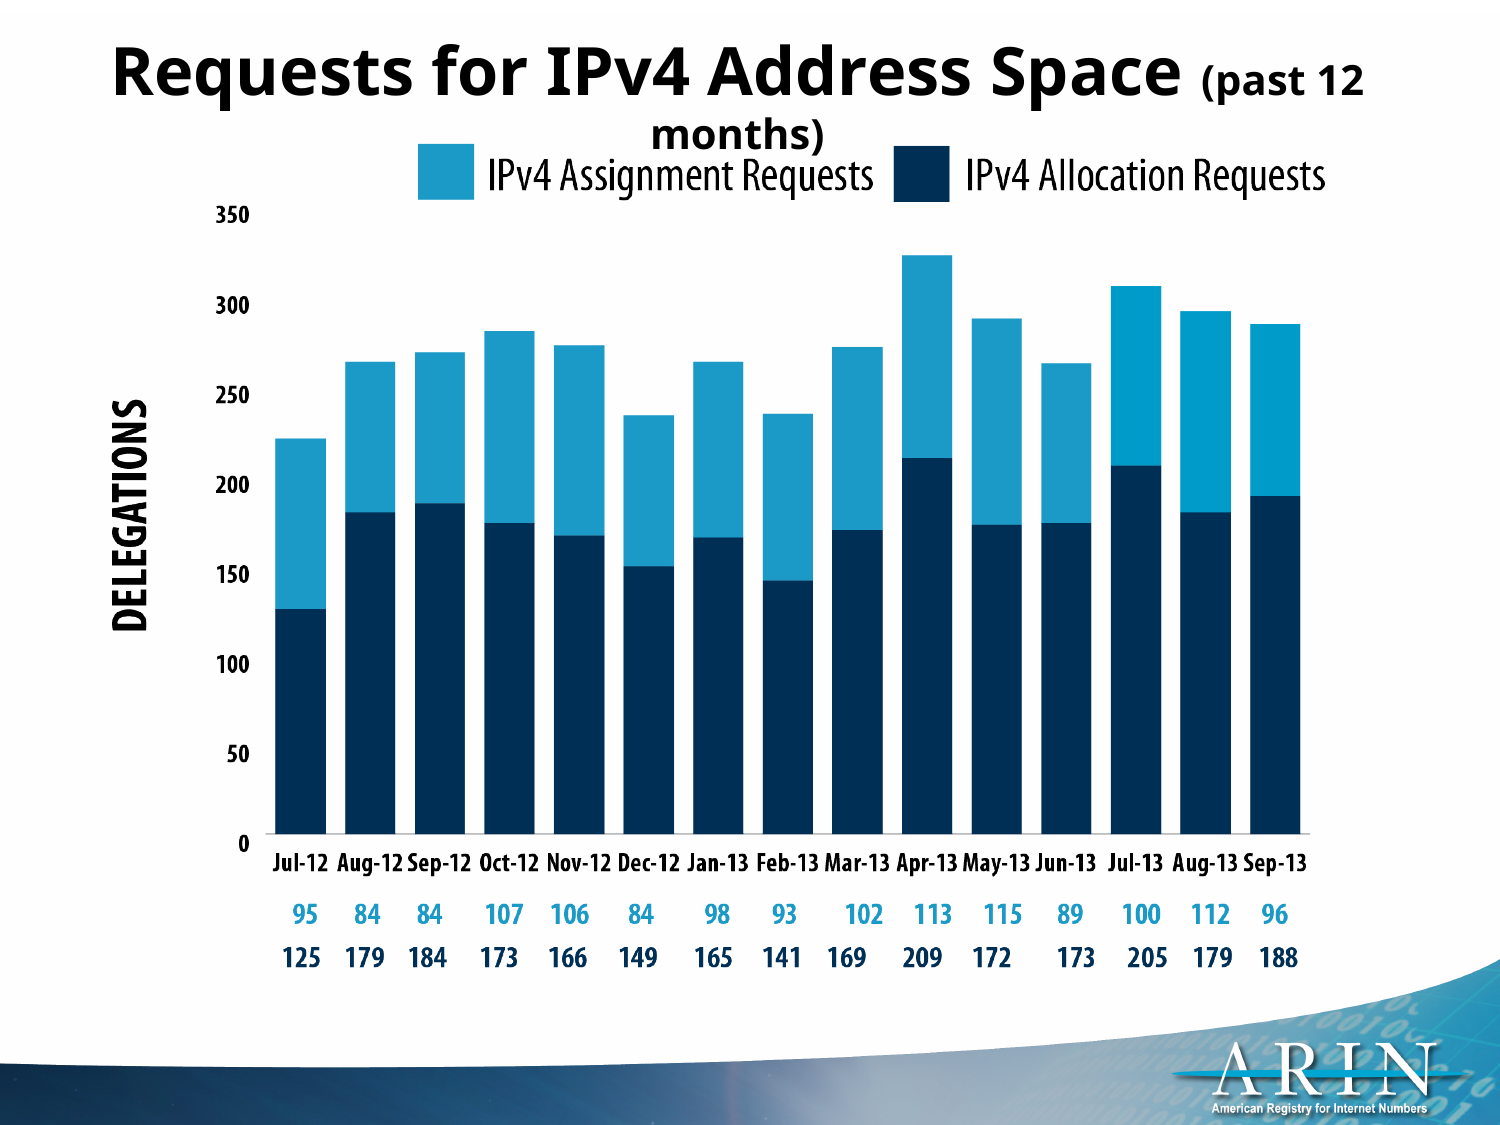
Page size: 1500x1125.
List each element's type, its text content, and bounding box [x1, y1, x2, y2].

text_box Requests for IPv4 Address Space (past 12 months) [24, 20, 1450, 166]
picture [0, 12, 1500, 1125]
